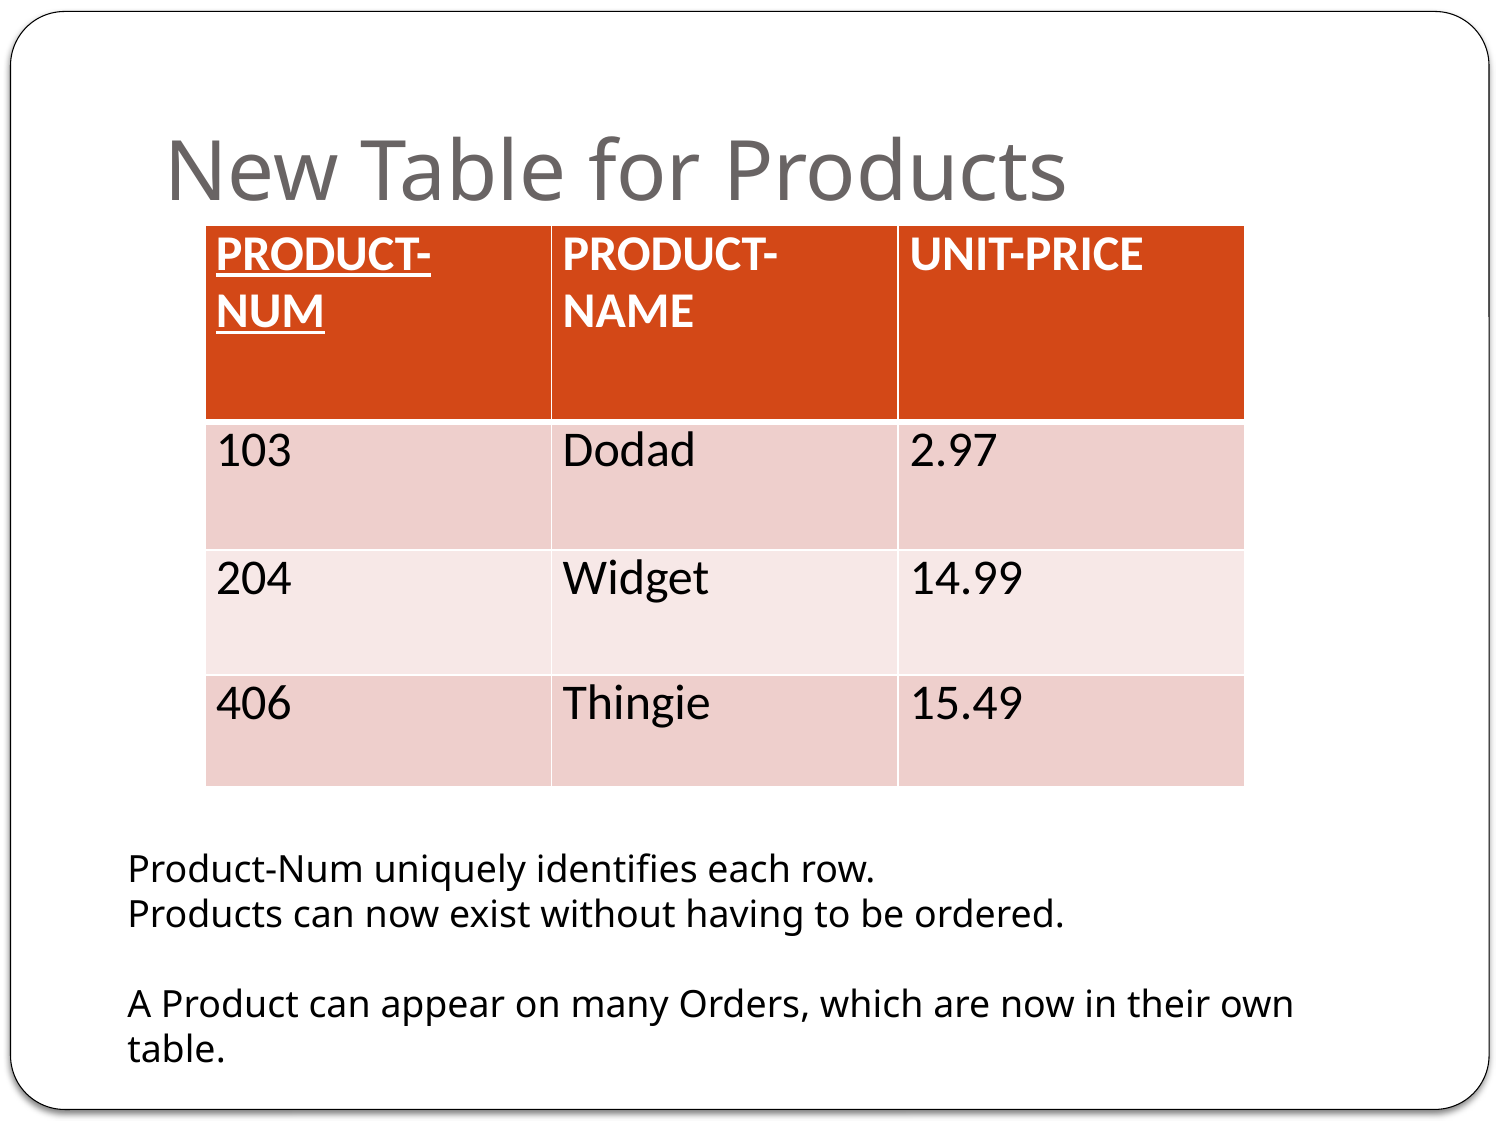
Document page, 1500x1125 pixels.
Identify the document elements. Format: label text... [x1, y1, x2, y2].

table_header PRODUCT-NAME [552, 226, 897, 419]
table_cell Widget [552, 551, 897, 674]
table_cell 2.97 [899, 425, 1244, 549]
title New Table for Products [150, 45, 1425, 233]
table_header UNIT-PRICE [899, 226, 1244, 419]
table_cell 15.49 [899, 676, 1244, 786]
table_cell 103 [206, 425, 551, 549]
table_cell 14.99 [899, 551, 1244, 674]
table_cell 406 [206, 676, 551, 786]
table_cell Thingie [552, 676, 897, 786]
table_header PRODUCT-NUM [206, 226, 551, 419]
table_cell Dodad [552, 425, 897, 549]
text_box Product-Num uniquely identifies each row. Products can now exist without having to be ordered. A Product can appear on many Orders, which are now in their own table. [112, 837, 1413, 1078]
table_cell 204 [206, 551, 551, 674]
